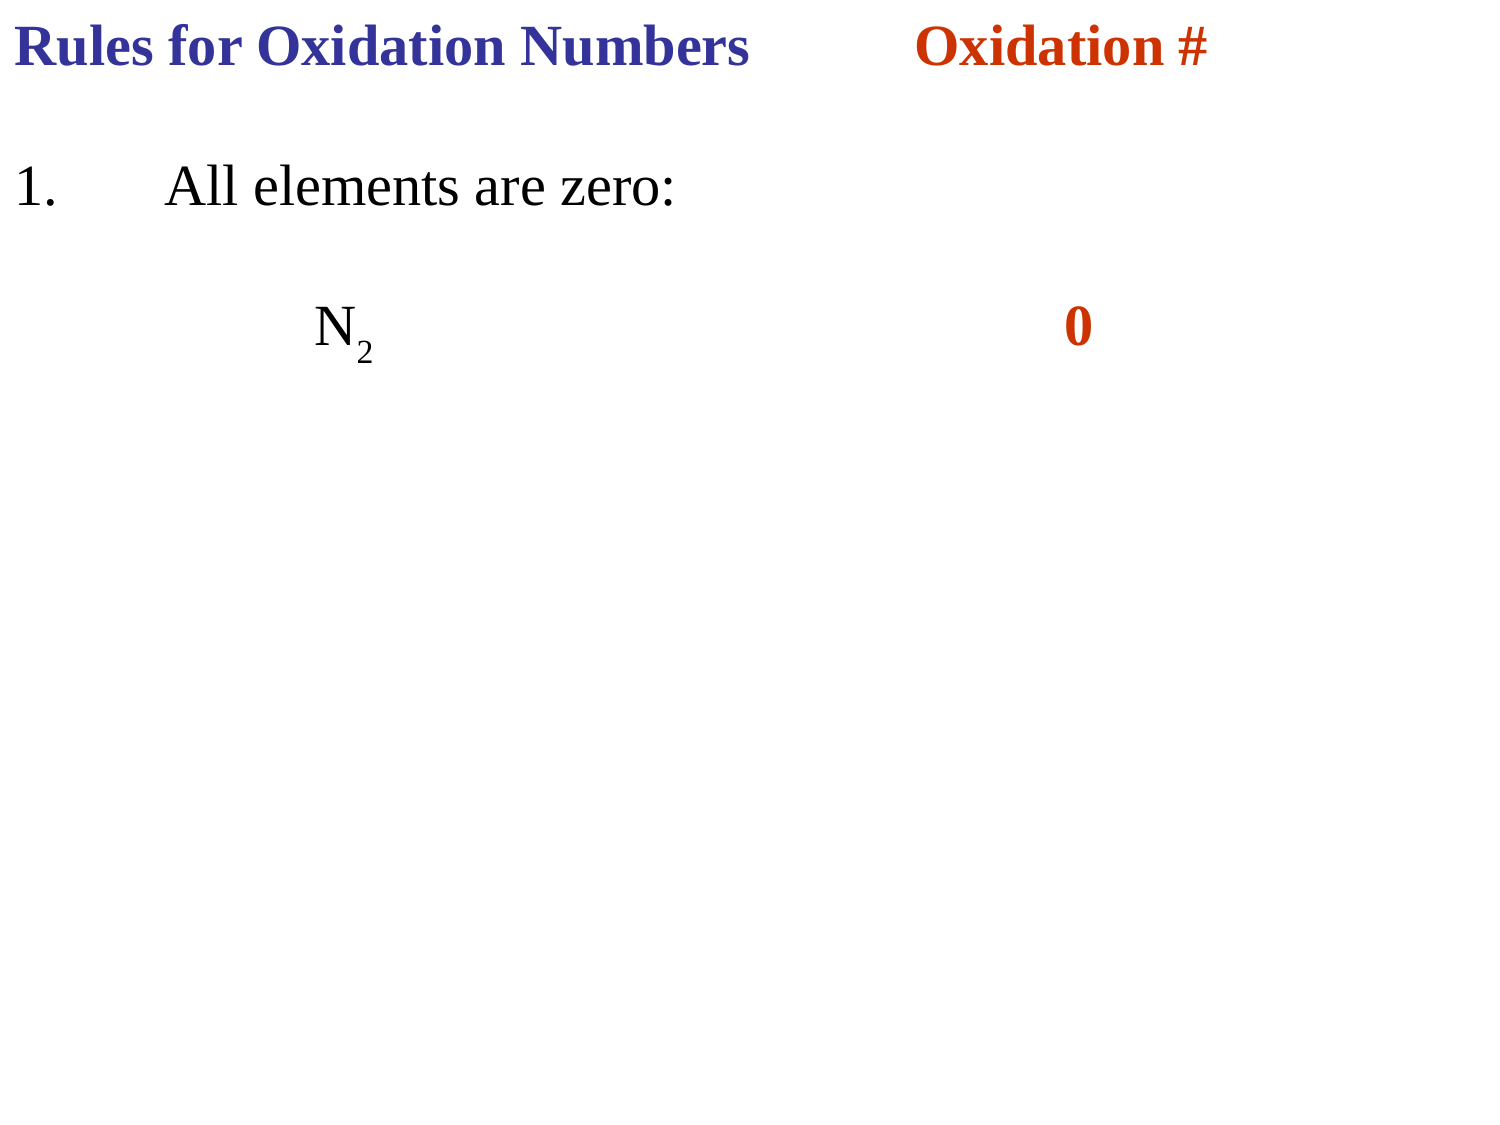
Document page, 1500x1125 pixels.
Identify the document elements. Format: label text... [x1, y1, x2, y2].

text_box Rules for Oxidation Numbers Oxidation # 1. All elements are zero: N2 0 [0, 0, 1500, 518]
